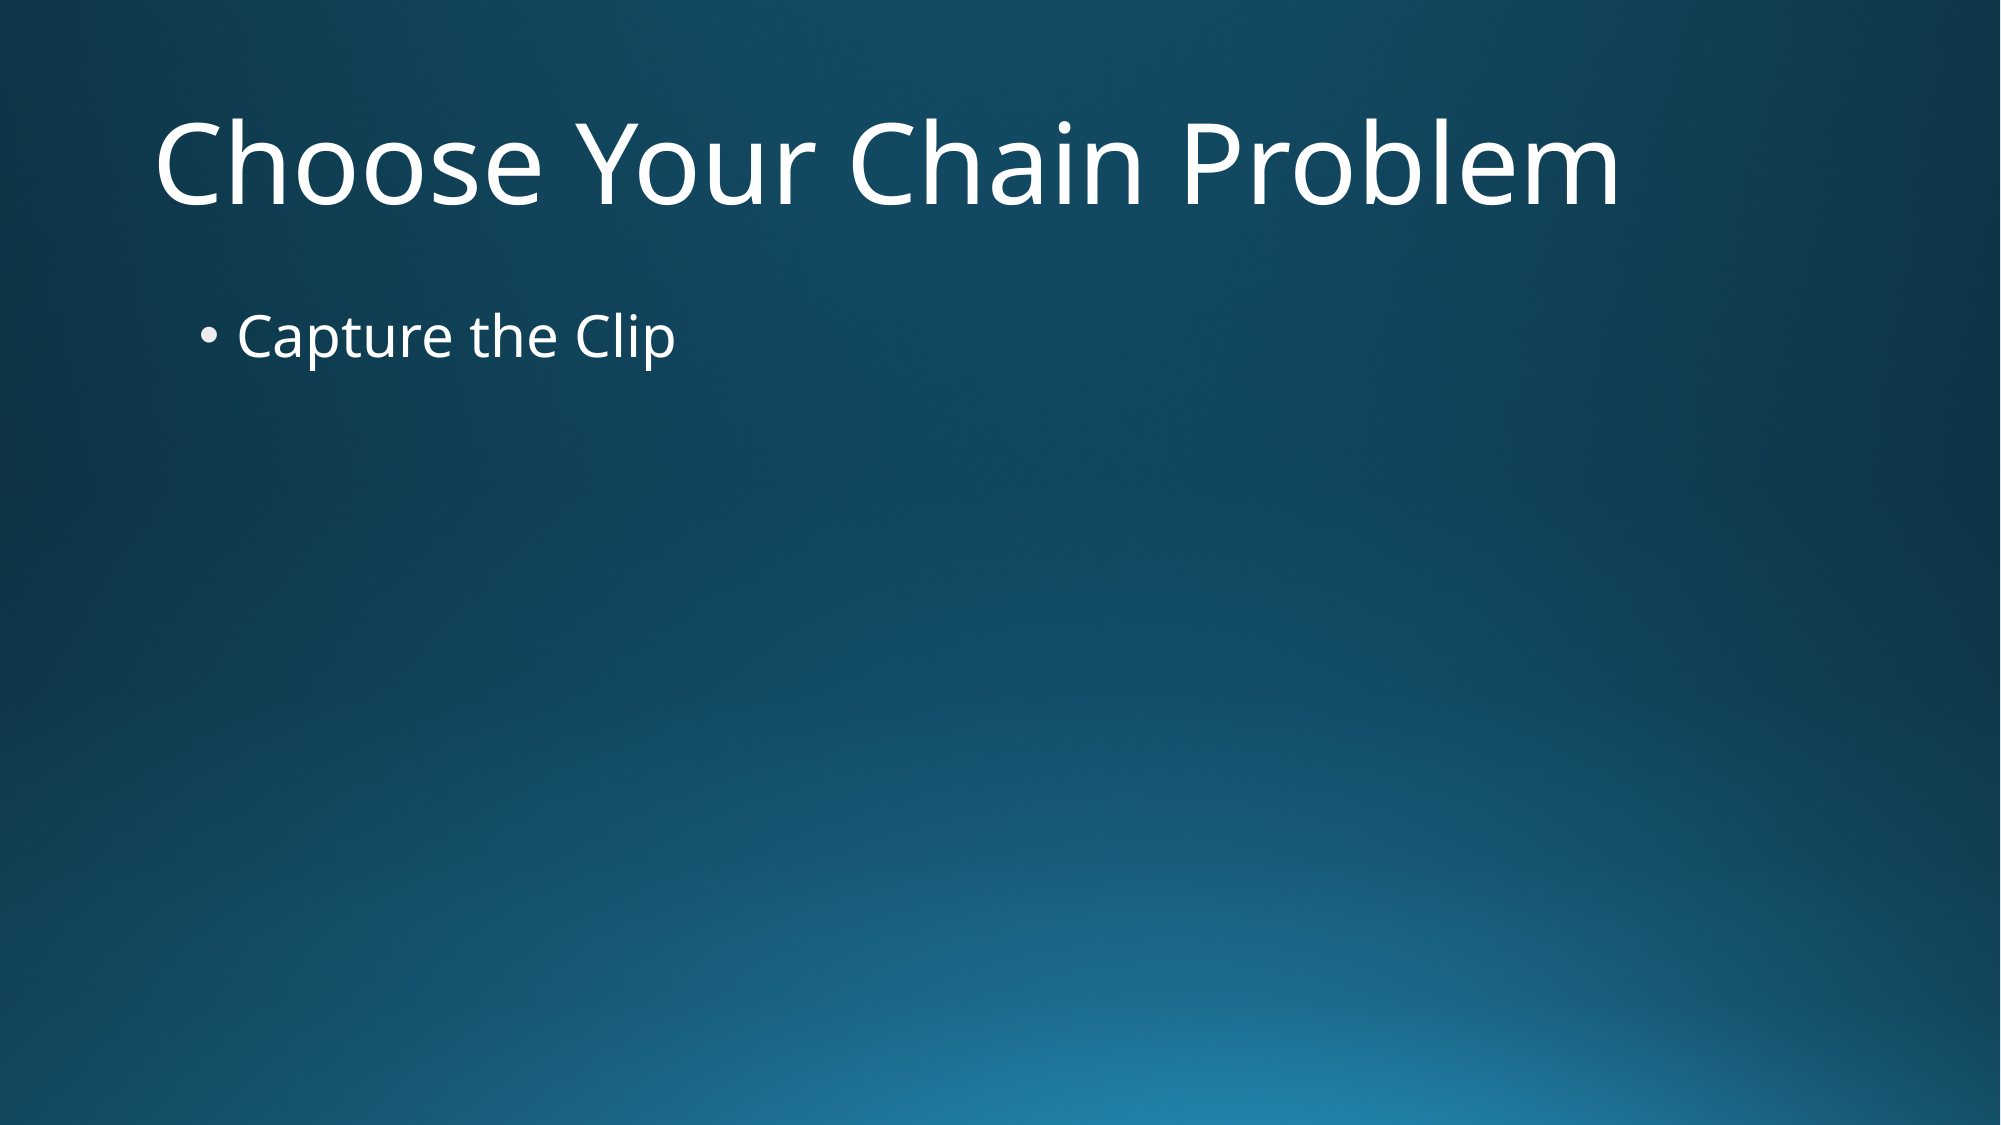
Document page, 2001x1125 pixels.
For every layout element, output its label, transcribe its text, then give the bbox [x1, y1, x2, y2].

title Choose Your Chain Problem [137, 59, 1863, 278]
picture [0, 0, 2001, 1125]
list Capture the Clip [183, 299, 1863, 1014]
